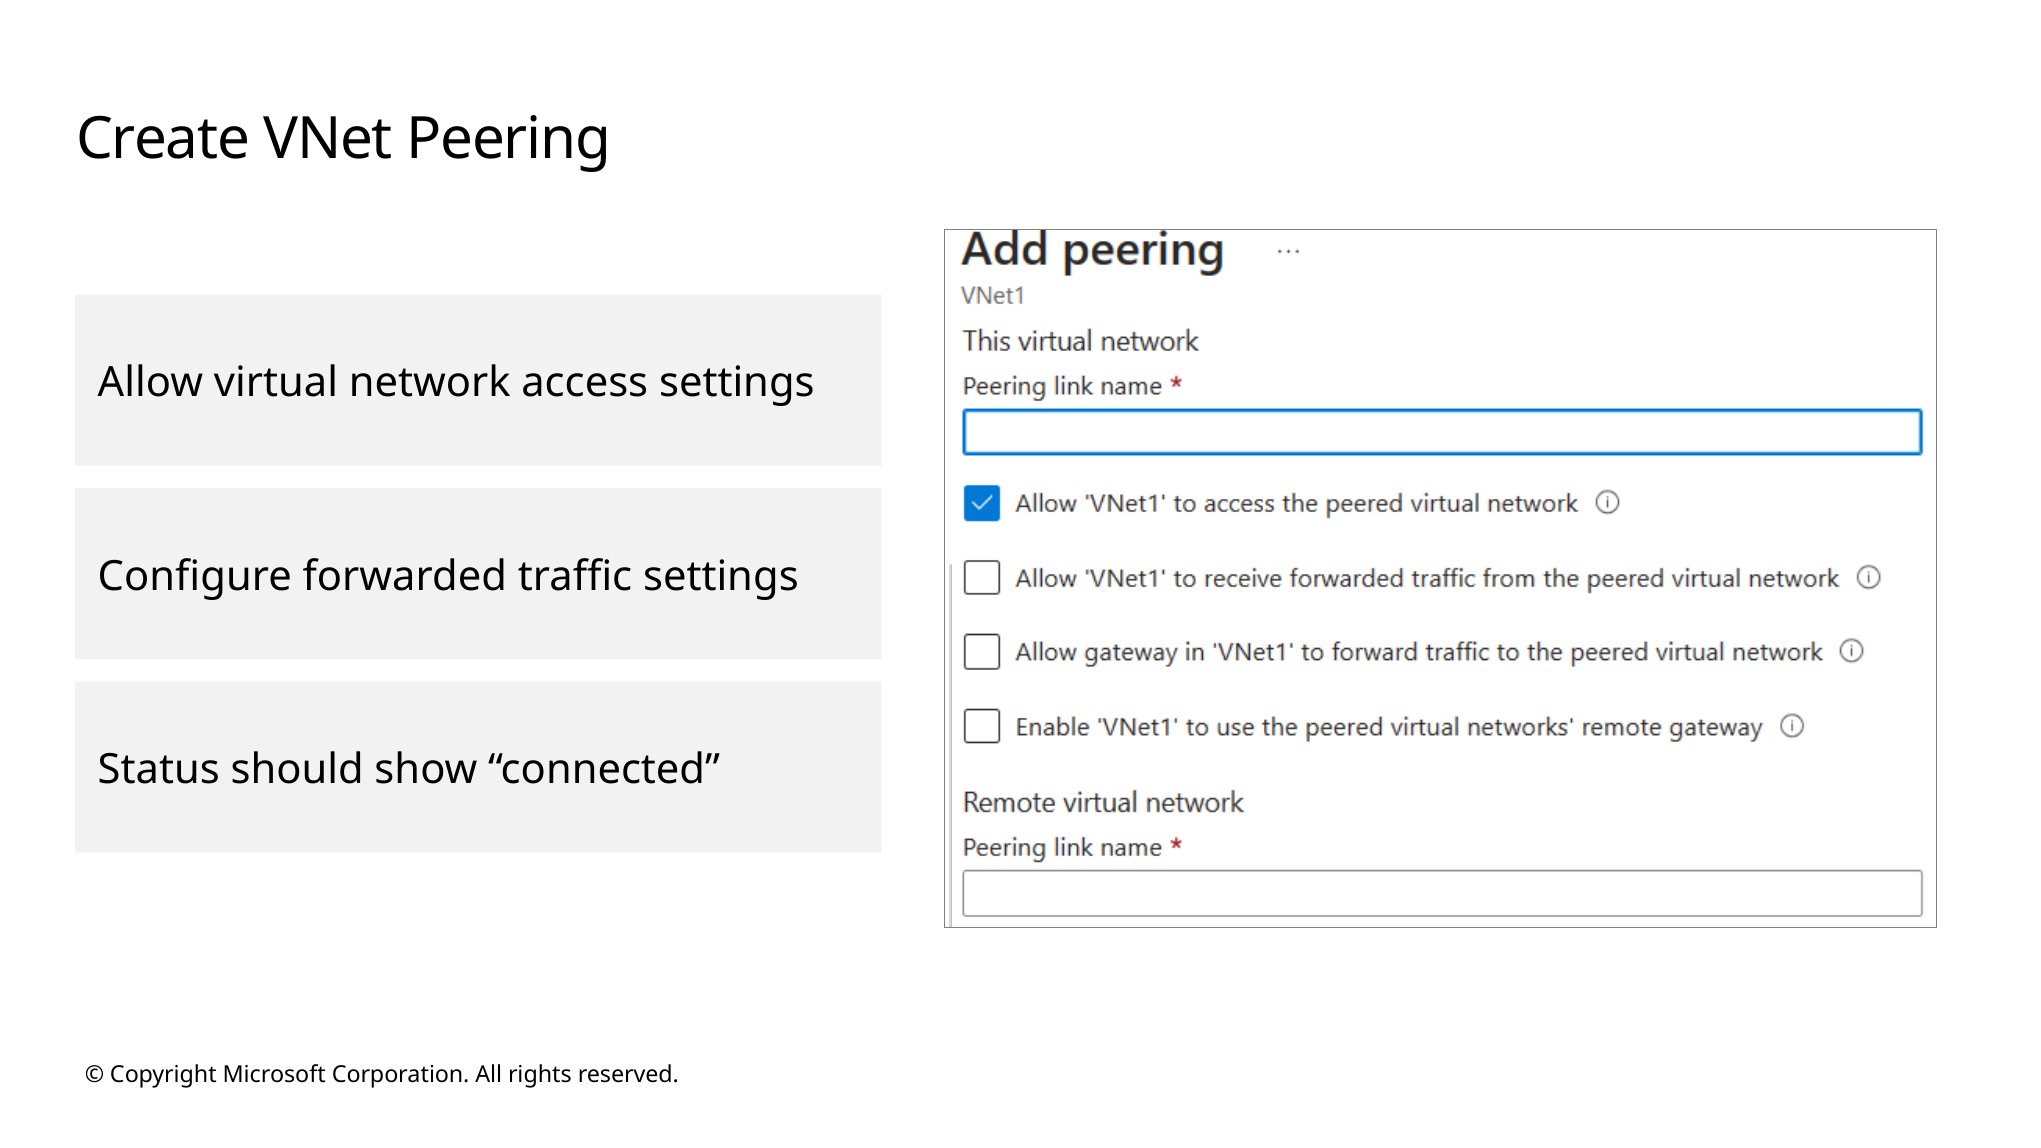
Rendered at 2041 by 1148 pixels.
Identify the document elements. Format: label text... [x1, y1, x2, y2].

text_box Status should show “connected” [75, 681, 882, 853]
text_box Allow virtual network access settings [75, 294, 882, 466]
text_box Configure forwarded traffic settings [75, 488, 882, 659]
title Create VNet Peering [76, 93, 1968, 230]
picture [944, 228, 1937, 929]
